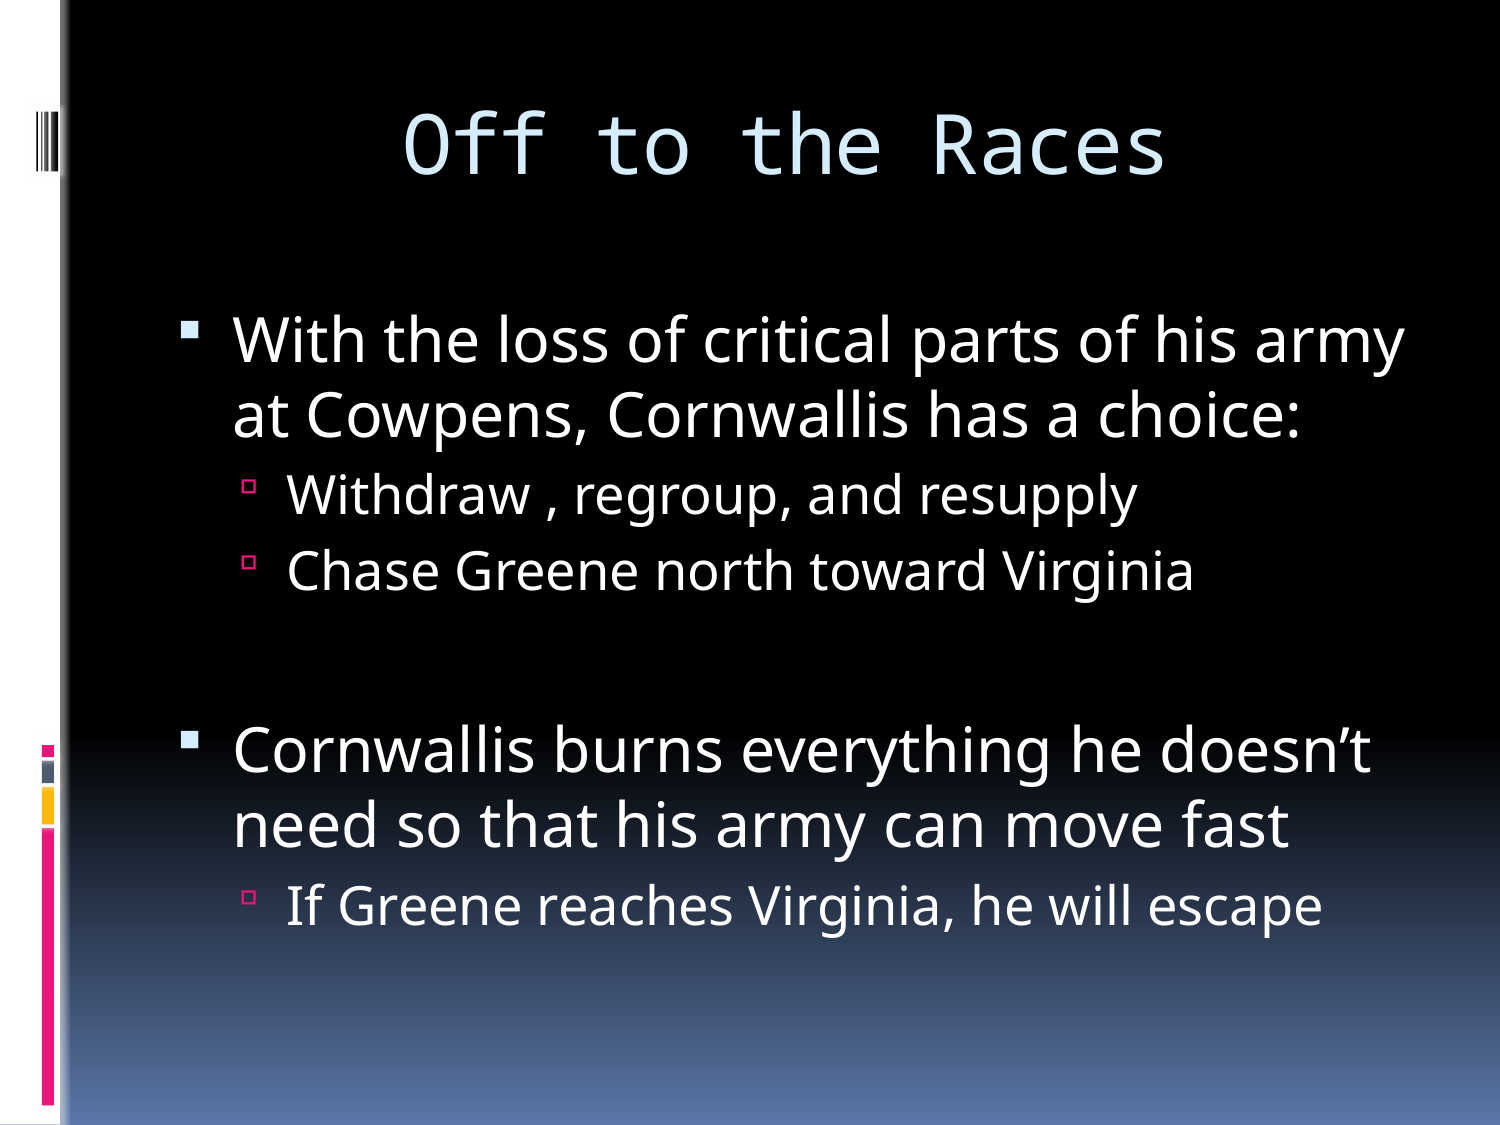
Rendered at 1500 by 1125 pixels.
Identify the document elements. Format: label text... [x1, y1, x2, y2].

title Off to the Races [150, 83, 1425, 234]
list With the loss of critical parts of his army at Cowpens, Cornwallis has a choice: Withdraw , regroup, and resupply Chase Greene north toward Virginia Cornwallis burns everything he doesn’t need so that his army can move fast If Greene reaches Virginia, he will escape [150, 292, 1425, 1043]
